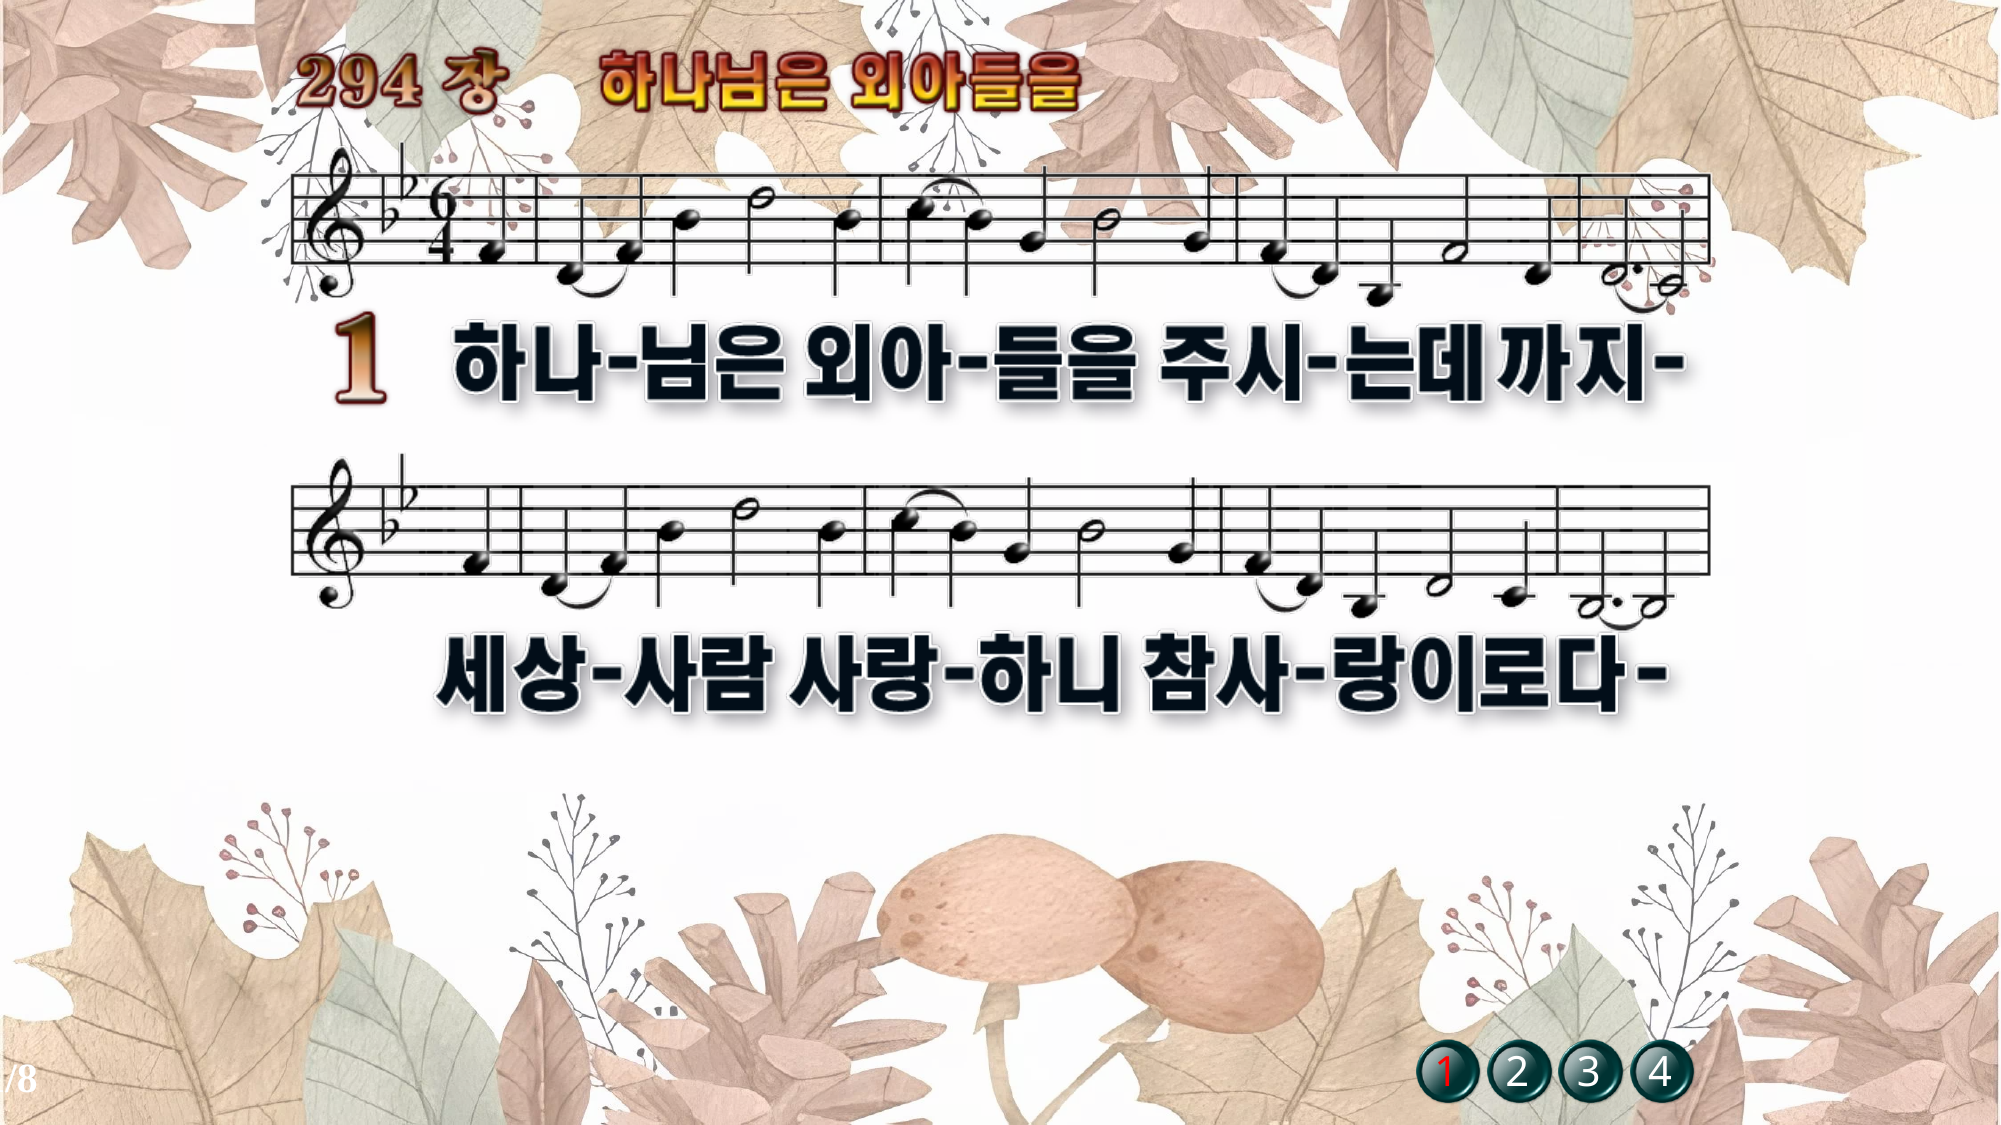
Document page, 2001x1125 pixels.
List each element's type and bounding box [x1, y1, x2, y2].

text_box [1555, 1035, 1626, 1106]
text_box [1484, 1035, 1555, 1106]
picture [0, 0, 2001, 1125]
text_box [1627, 1035, 1697, 1106]
text_box [1413, 1035, 1484, 1106]
